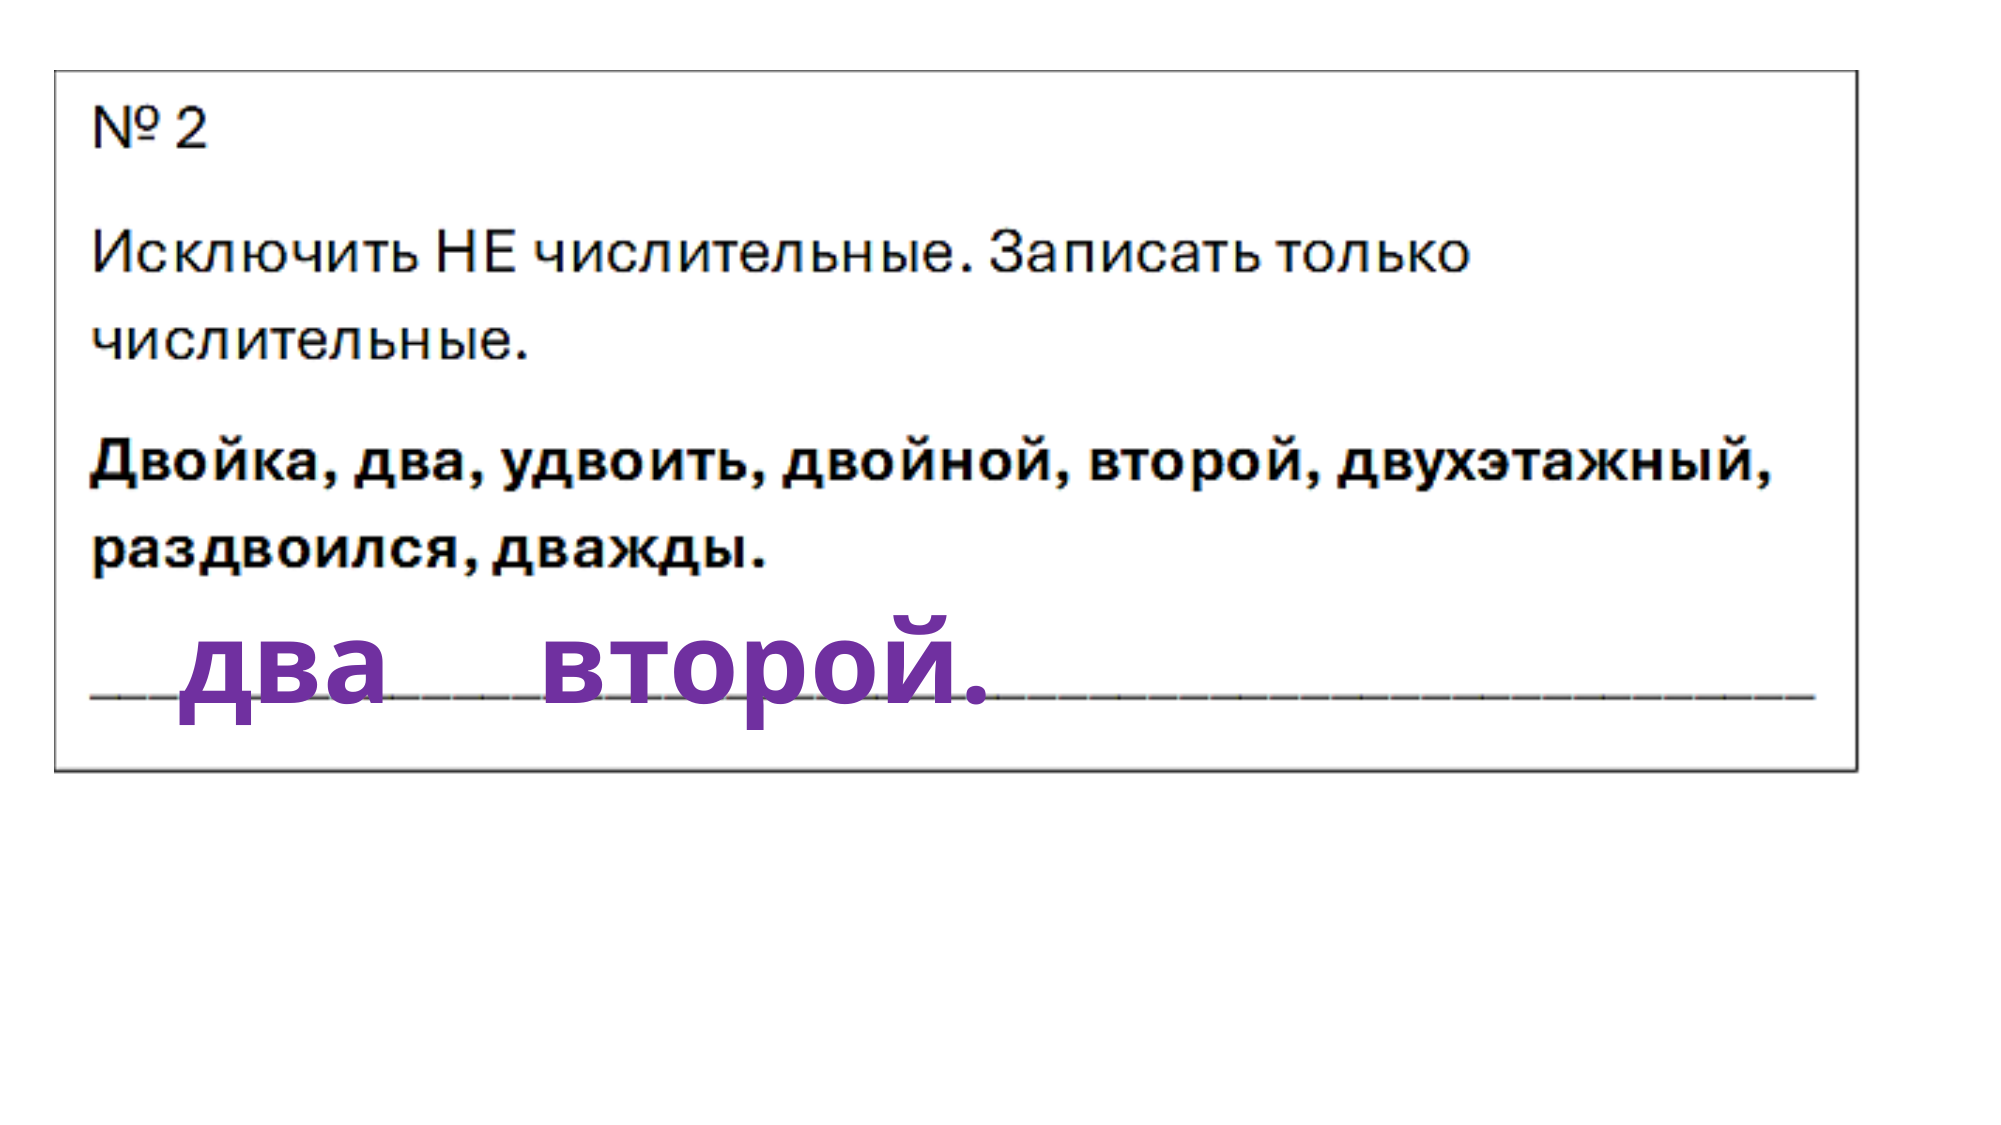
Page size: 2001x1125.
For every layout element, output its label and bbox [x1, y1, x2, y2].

picture [54, 69, 1865, 786]
